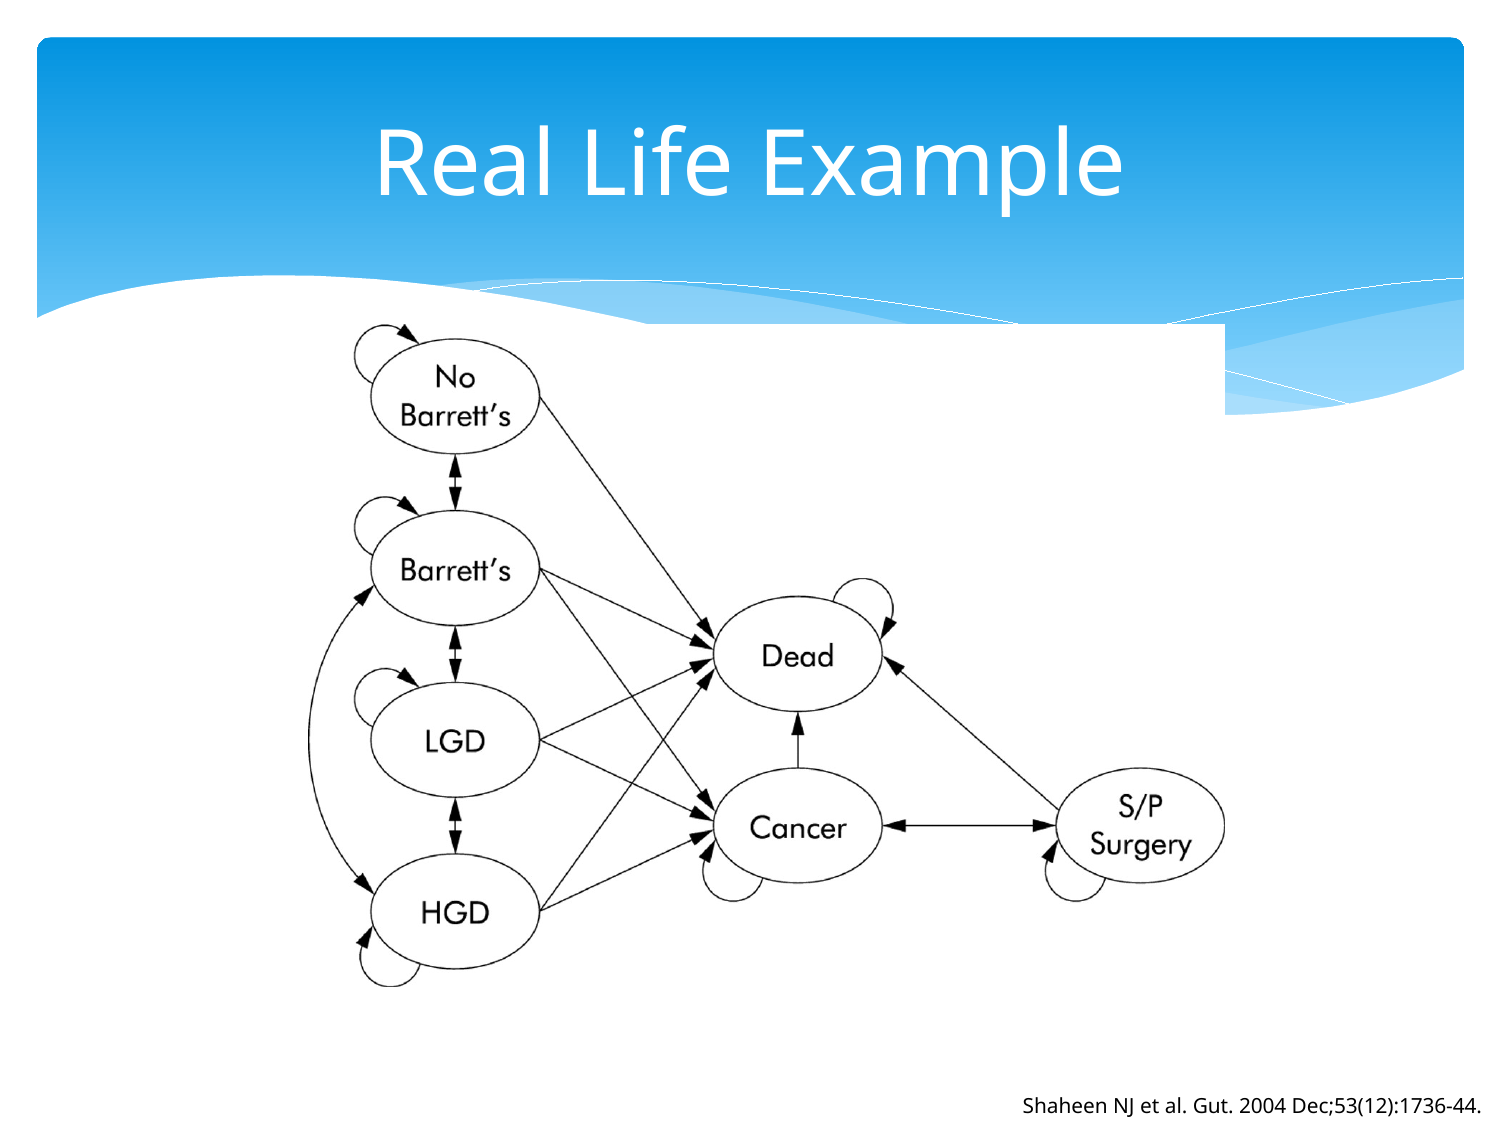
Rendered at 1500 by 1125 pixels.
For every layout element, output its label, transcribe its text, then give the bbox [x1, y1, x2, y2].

title Real Life Example [75, 55, 1425, 261]
text_box Shaheen NJ et al. Gut. 2004 Dec;53(12):1736-44. [1007, 1084, 1500, 1125]
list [308, 324, 1226, 987]
